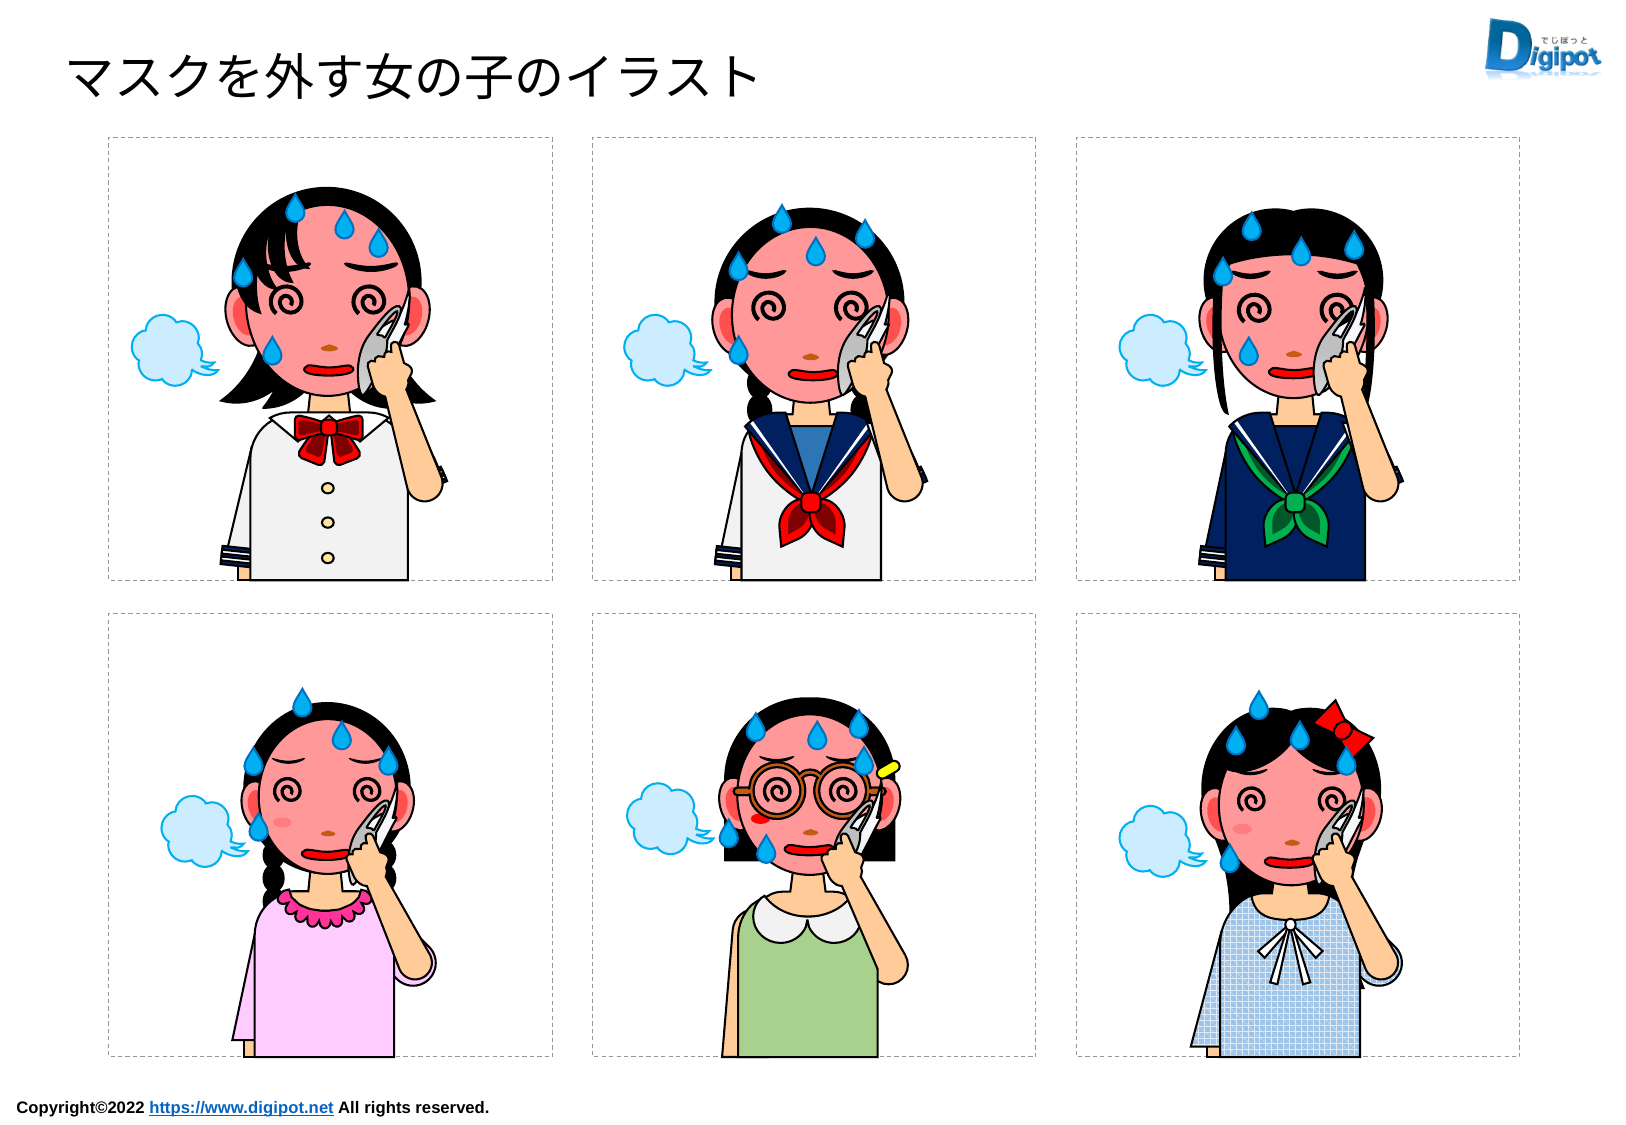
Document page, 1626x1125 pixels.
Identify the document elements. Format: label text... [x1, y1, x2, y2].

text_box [161, 688, 415, 1058]
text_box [627, 698, 901, 1060]
text_box マスクを外す女の子のイラスト [49, 38, 779, 113]
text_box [624, 205, 917, 581]
picture [1485, 18, 1602, 82]
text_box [1119, 209, 1393, 581]
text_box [1119, 691, 1382, 1057]
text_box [131, 187, 437, 581]
